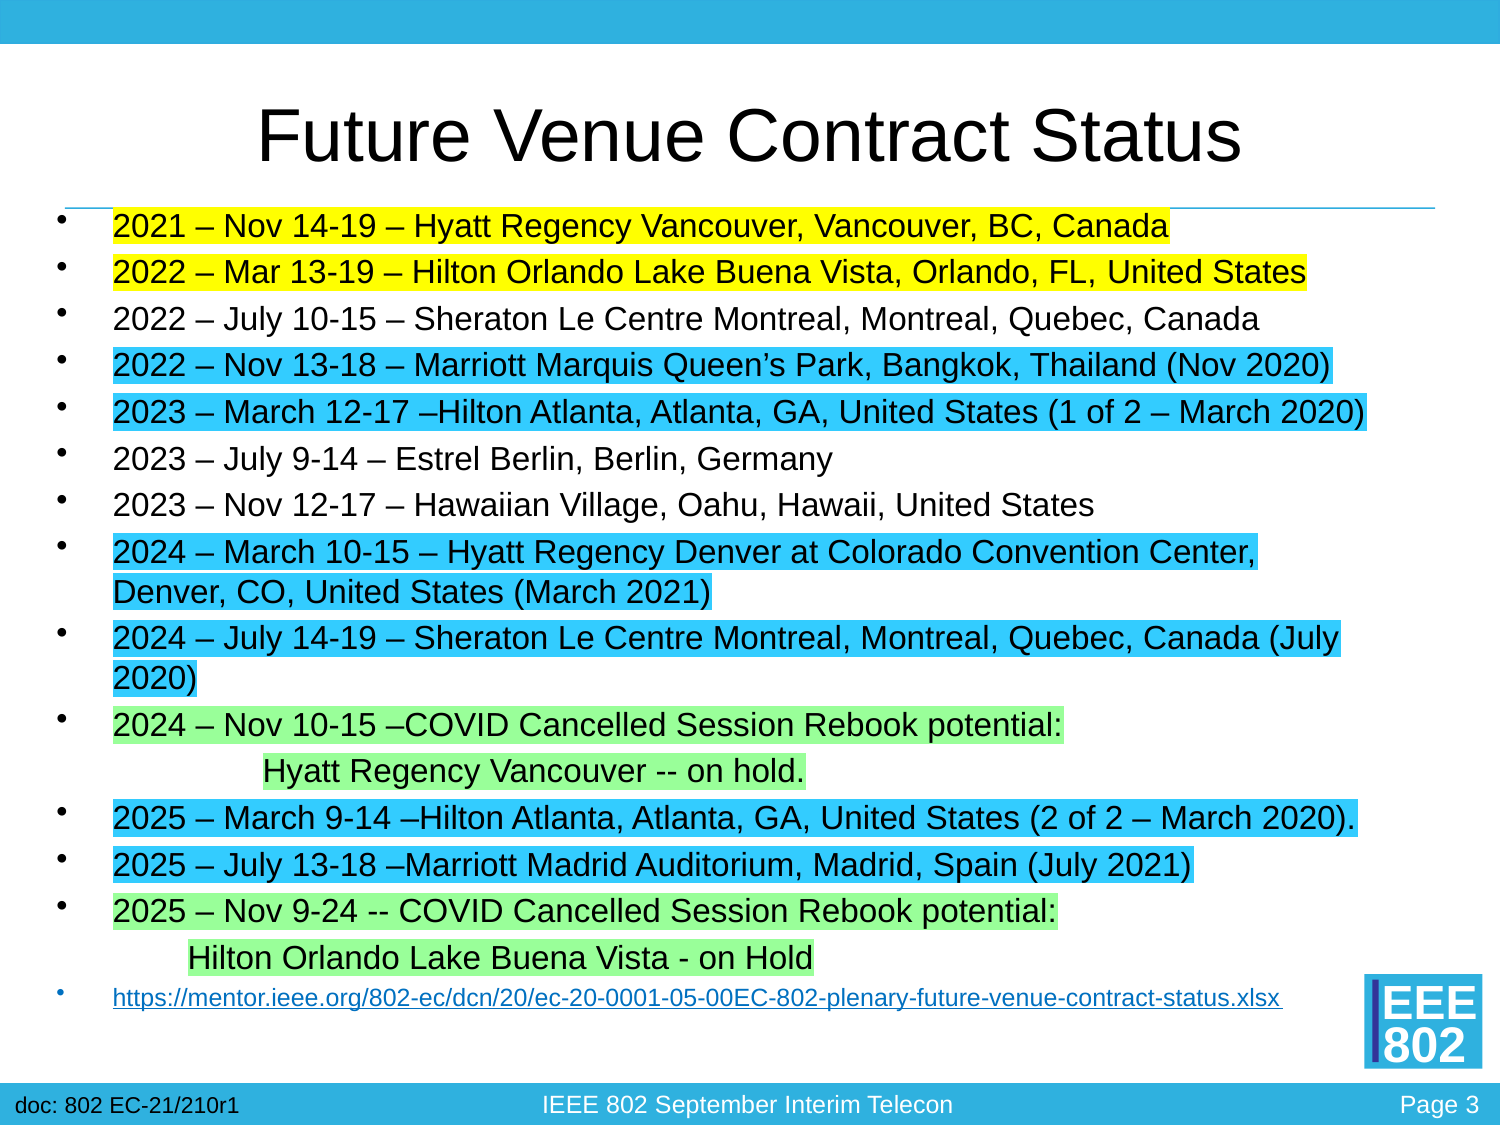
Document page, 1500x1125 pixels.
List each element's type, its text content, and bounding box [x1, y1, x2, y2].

list 2021 – Nov 14-19 – Hyatt Regency Vancouver, Vancouver, BC, Canada 2022 – Mar 13-19 – Hilton Orlando Lake Buena Vista, Orlando, FL, United States 2022 – July 10-15 – Sheraton Le Centre Montreal, Montreal, Quebec, Canada 2022 – Nov 13-18 – Marriott Marquis Queen’s Park, Bangkok, Thailand (Nov 2020) 2023 – March 12-17 –Hilton Atlanta, Atlanta, GA, United States (1 of 2 – March 2020) 2023 – July 9-14 – Estrel Berlin, Berlin, Germany 2023 – Nov 12-17 – Hawaiian Village, Oahu, Hawaii, United States 2024 – March 10-15 – Hyatt Regency Denver at Colorado Convention Center, Denver, CO, United States (March 2021) 2024 – July 14-19 – Sheraton Le Centre Montreal, Montreal, Quebec, Canada (July 2020) 2024 – Nov 10-15 –COVID Cancelled Session Rebook potential: Hyatt Regency Vancouver -- on hold. 2025 – March 9-14 –Hilton Atlanta, Atlanta, GA, United States (2 of 2 – March 2020). 2025 – July 13-18 –Marriott Madrid Auditorium, Madrid, Spain (July 2021) 2025 – Nov 9-24 -- COVID Cancelled Session Rebook potential: Hilton Orlando Lake Buena Vista - on Hold https://mentor.ieee.org/802-ec/dcn/20/ec-20-0001-05-00EC-802-plenary-future-venue-contract-status.xlsx [41, 196, 1392, 1075]
title Future Venue Contract Status [75, 66, 1425, 197]
